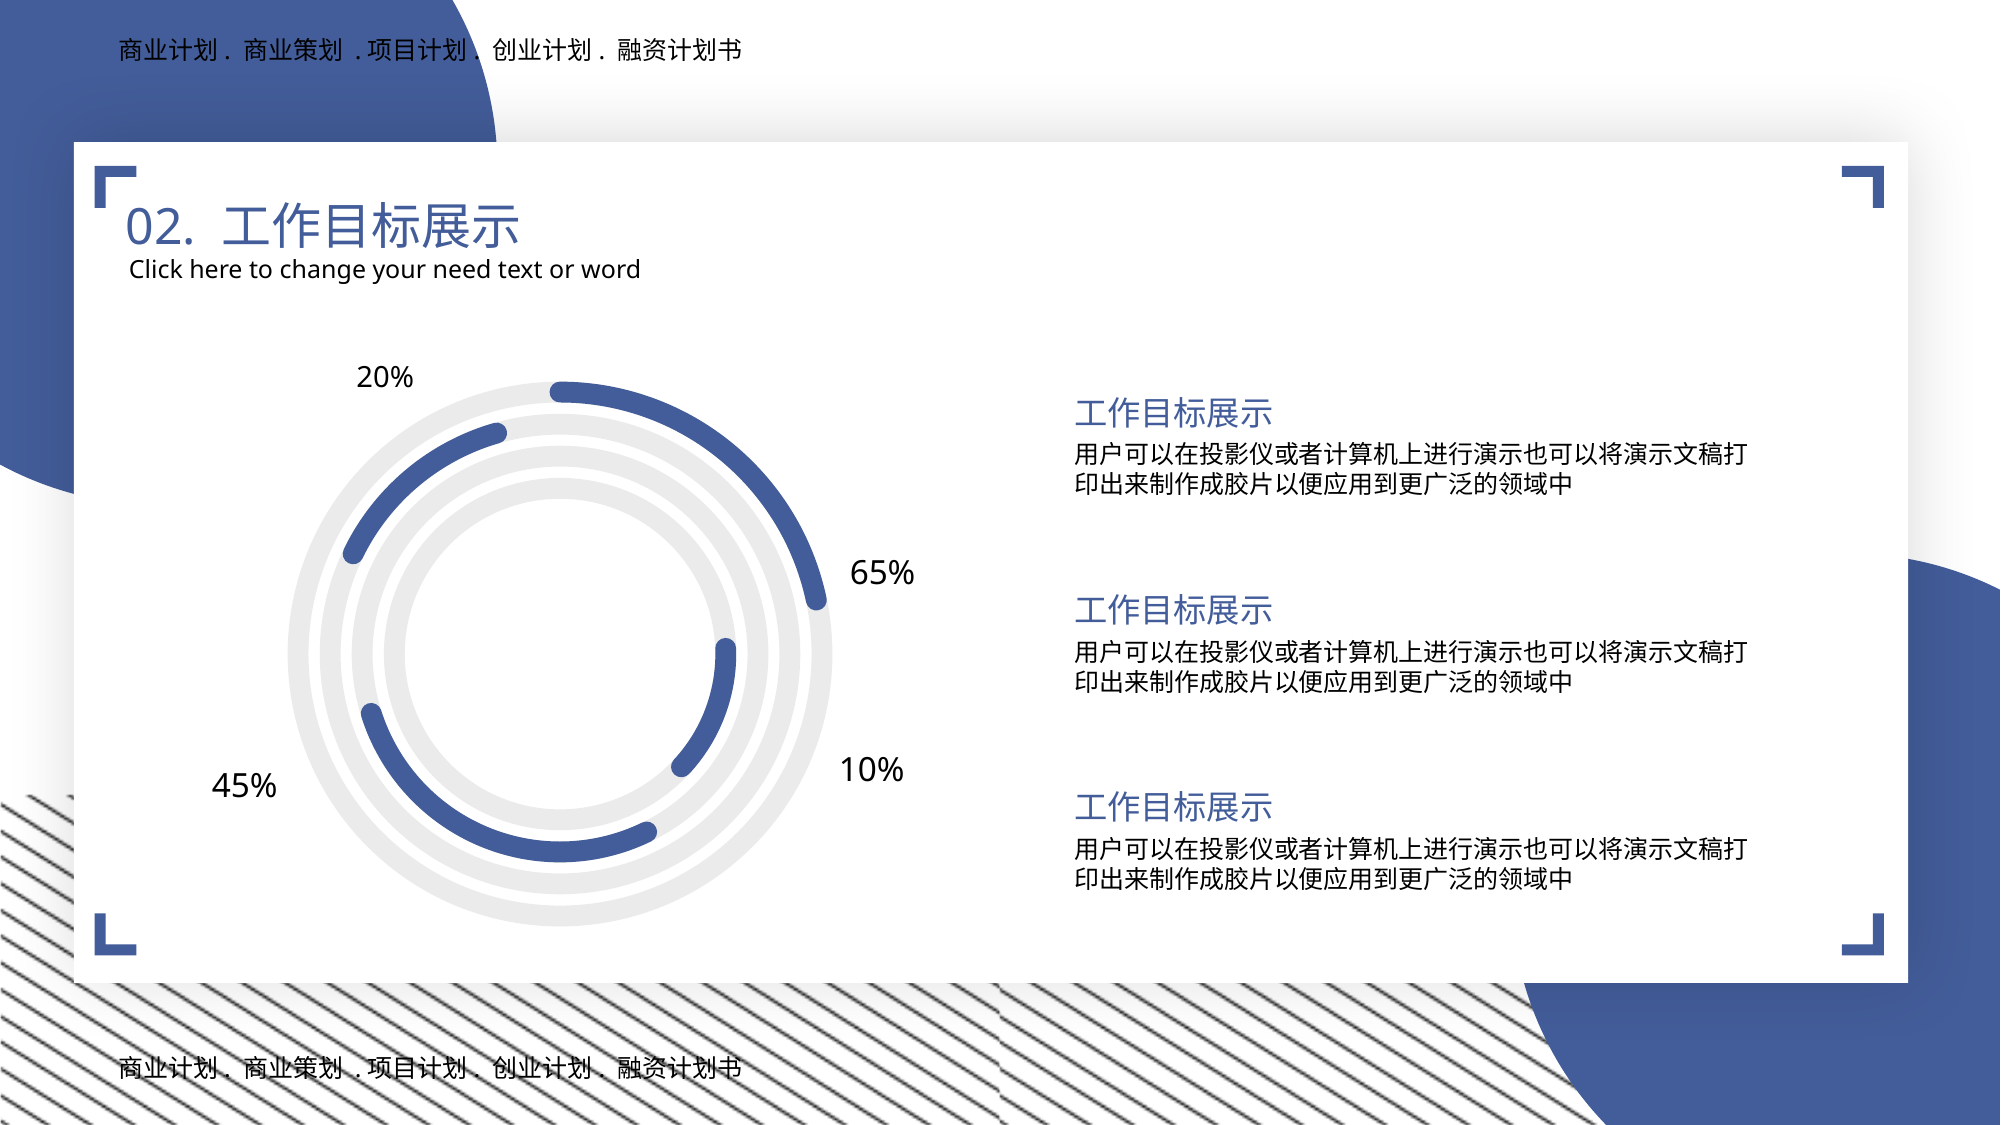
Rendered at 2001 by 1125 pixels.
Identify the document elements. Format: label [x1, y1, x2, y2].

text_box [205, 350, 924, 917]
text_box [91, 983, 1909, 1091]
text_box [1059, 573, 1780, 705]
text_box [73, 141, 1909, 983]
text_box [91, 27, 1909, 141]
text_box [1059, 376, 1780, 507]
text_box [0, 0, 2000, 1125]
text_box [114, 187, 733, 292]
text_box [1059, 771, 1780, 902]
